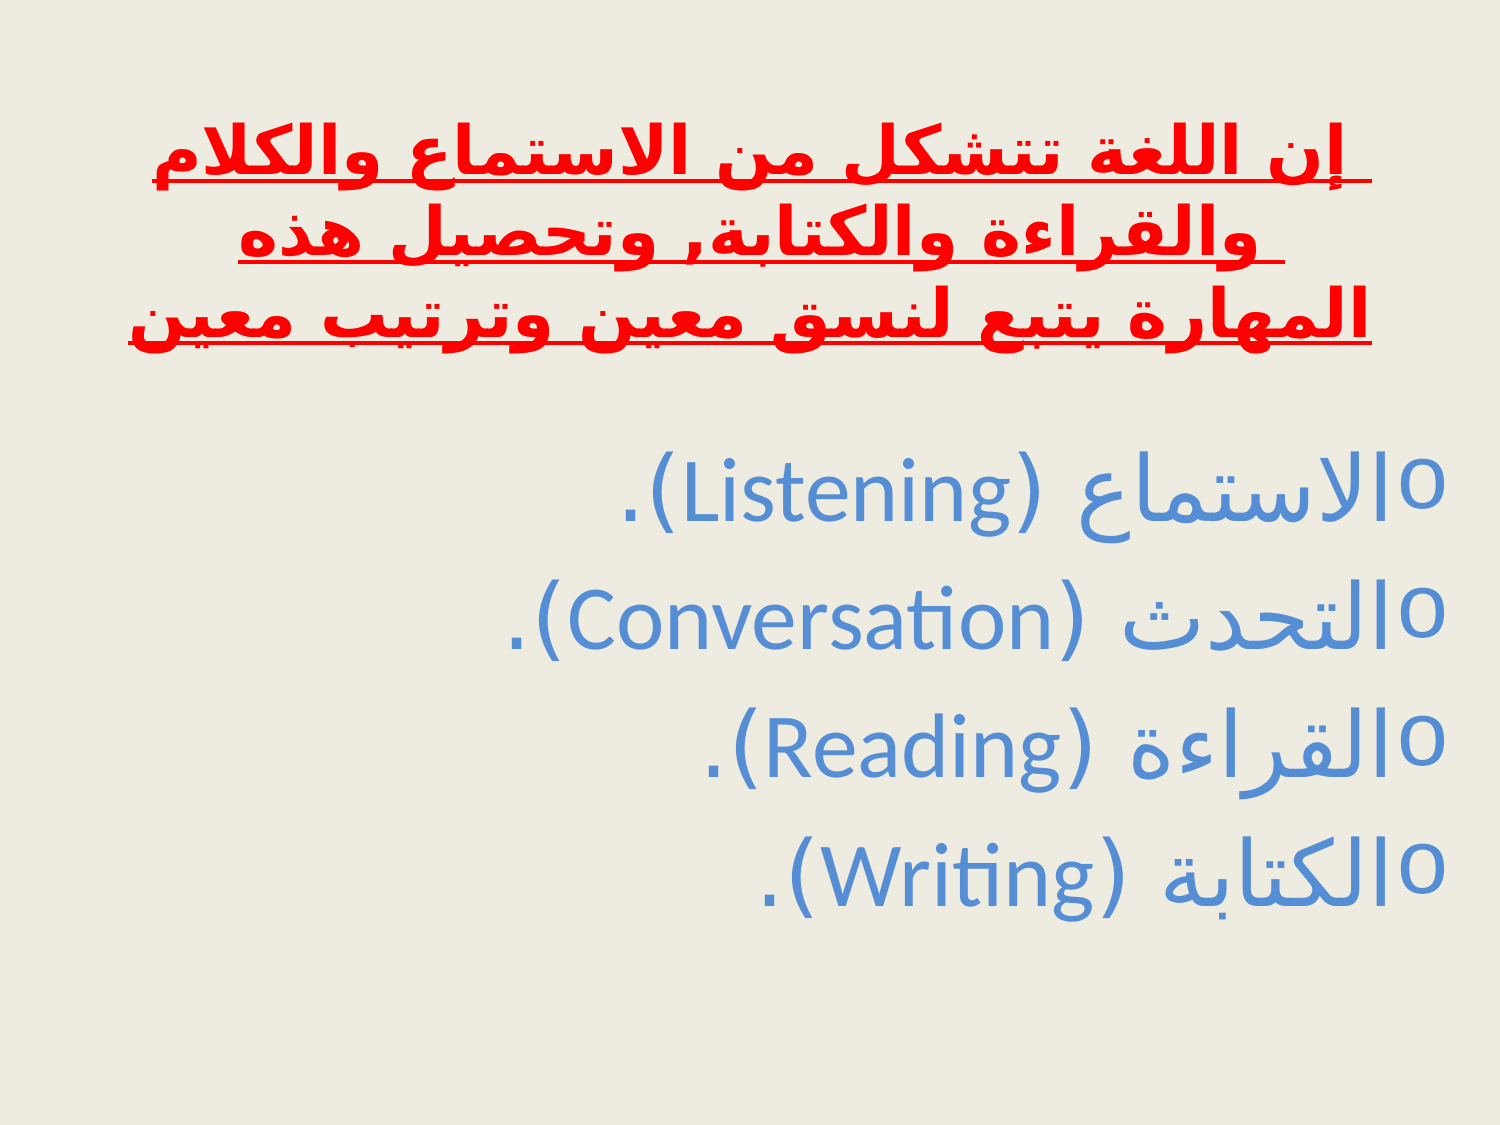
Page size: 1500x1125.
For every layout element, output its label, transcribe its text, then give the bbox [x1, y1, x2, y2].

subtitle الاستماع (Listening). التحدث (Conversation). القراءة (Reading). الكتابة (Writing). [58, 421, 1465, 1067]
title إن اللغة تتشكل من الاستماع والكلام والقراءة والكتابة, وتحصيل هذه المهارة يتبع لنسق معين وترتيب معين [112, 58, 1388, 399]
